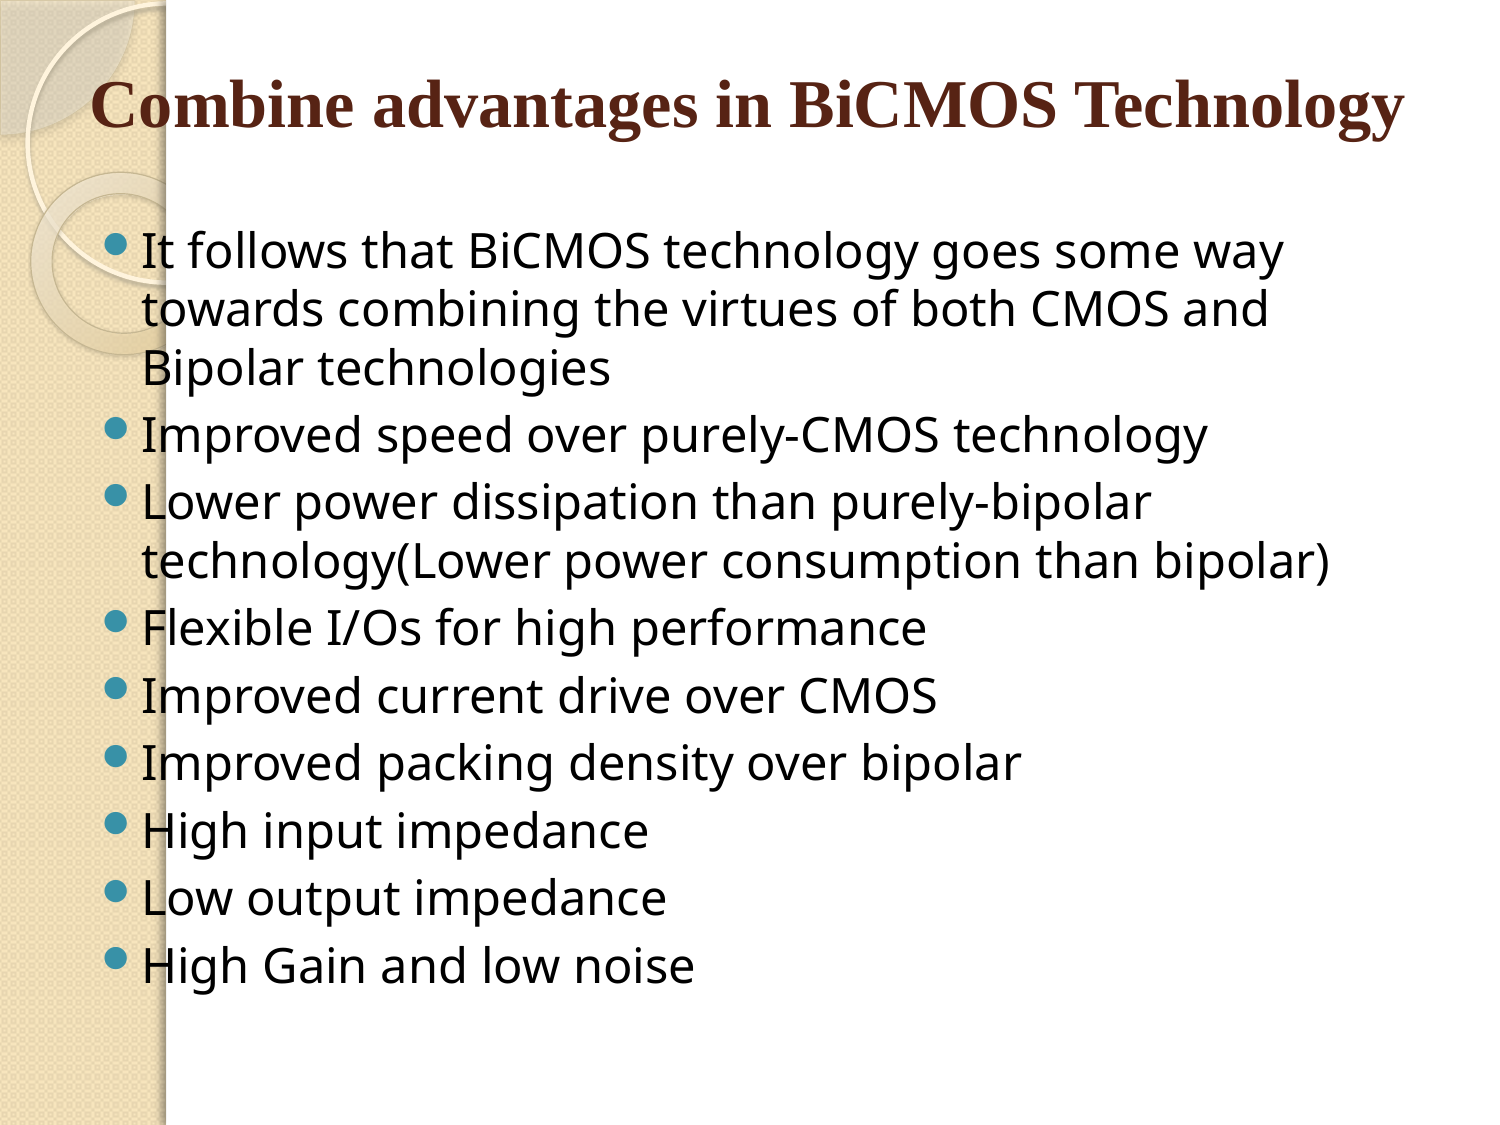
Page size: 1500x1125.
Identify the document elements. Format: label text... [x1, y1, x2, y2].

title Combine advantages in BiCMOS Technology [75, 24, 1425, 212]
list It follows that BiCMOS technology goes some way towards combining the virtues of both CMOS and Bipolar technologies Improved speed over purely-CMOS technology Lower power dissipation than purely-bipolar technology(Lower power consumption than bipolar) Flexible I/Os for high performance Improved current drive over CMOS Improved packing density over bipolar High input impedance Low output impedance High Gain and low noise [75, 212, 1425, 1005]
